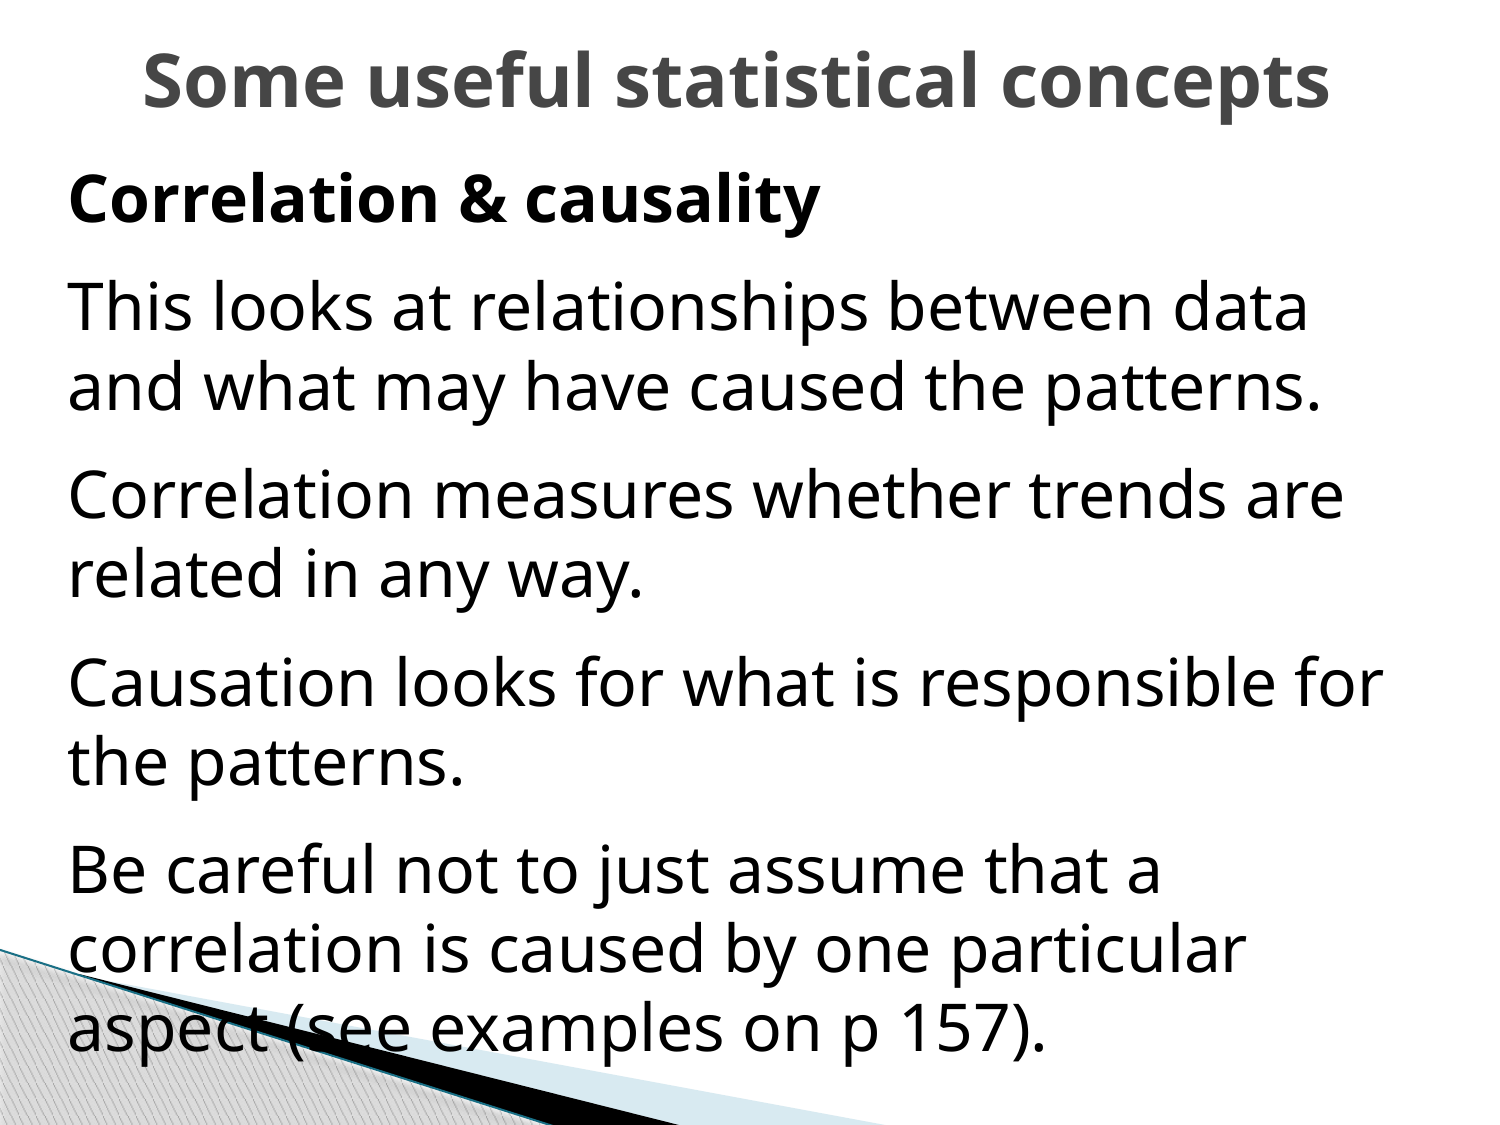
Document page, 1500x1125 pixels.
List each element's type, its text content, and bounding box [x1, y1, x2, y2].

list Correlation & causality This looks at relationships between data and what may have caused the patterns. Correlation measures whether trends are related in any way. Causation looks for what is responsible for the patterns. Be careful not to just assume that a correlation is caused by one particular aspect (see examples on p 157). [53, 149, 1459, 1083]
title Some useful statistical concepts [100, 0, 1376, 172]
